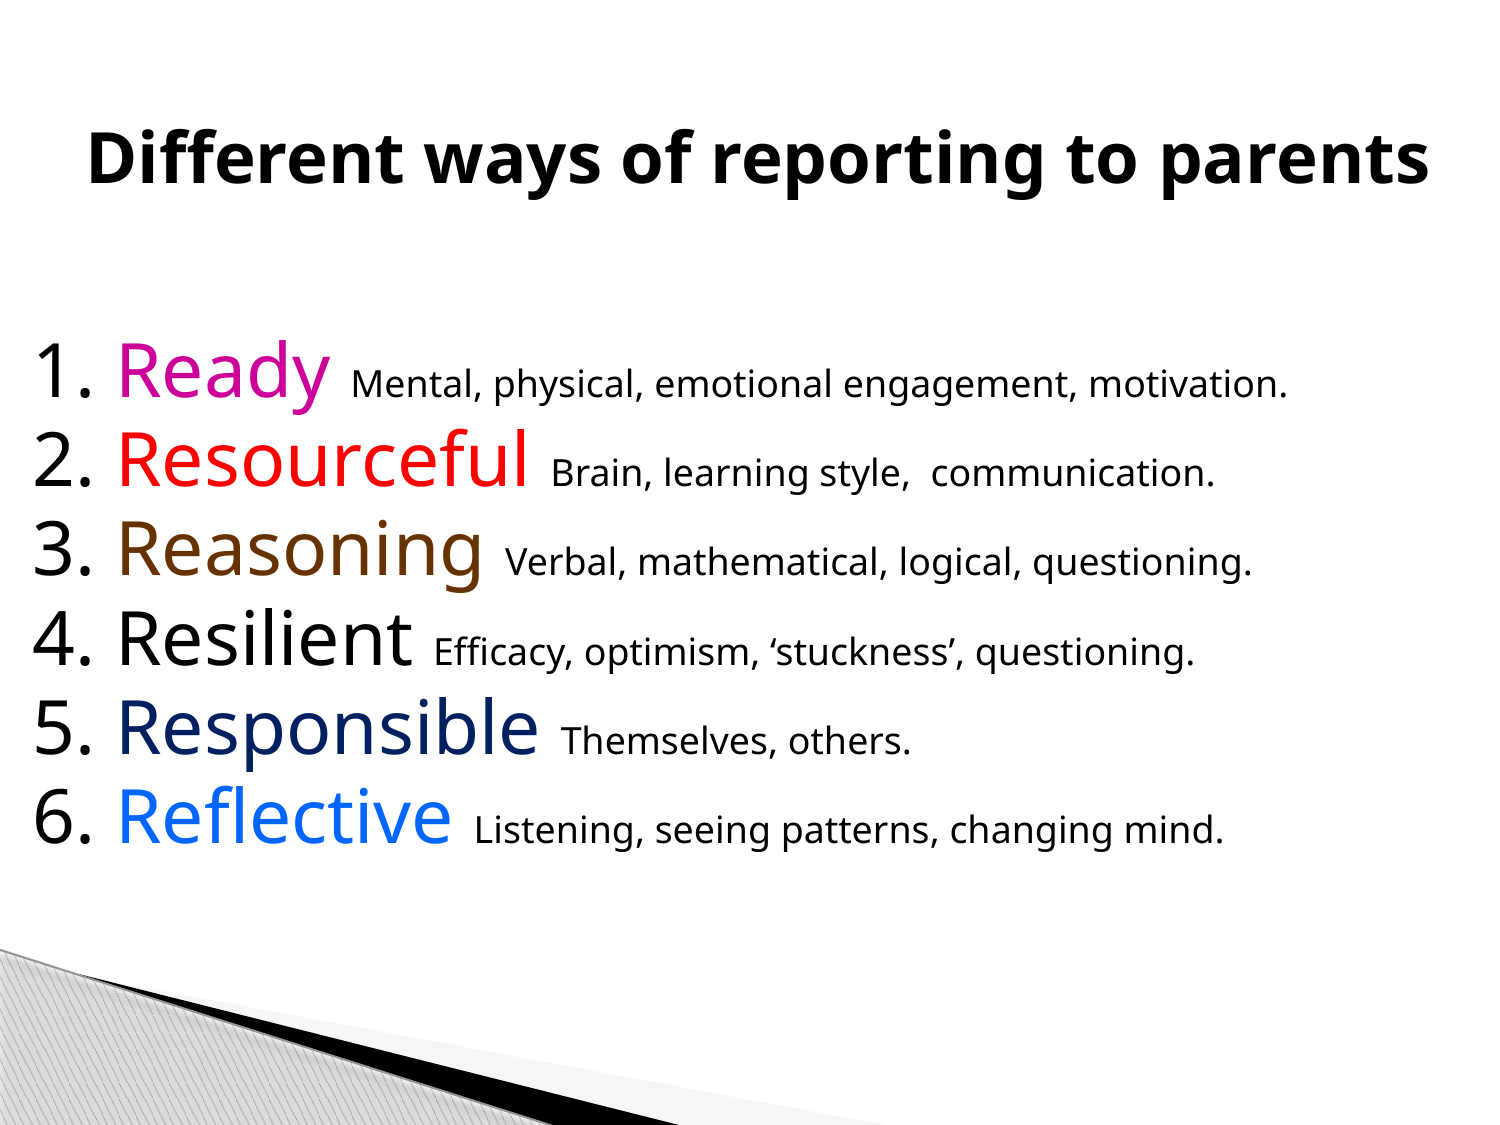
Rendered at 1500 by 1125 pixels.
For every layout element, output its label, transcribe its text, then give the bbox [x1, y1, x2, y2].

list 1. Ready Mental, physical, emotional engagement, motivation. 2. Resourceful Brain, learning style, communication. 3. Reasoning Verbal, mathematical, logical, questioning. 4. Resilient Efficacy, optimism, ‘stuckness’, questioning. 5. Responsible Themselves, others. 6. Reflective Listening, seeing patterns, changing mind. [0, 324, 1500, 1000]
title Different ways of reporting to parents [64, 78, 1453, 318]
